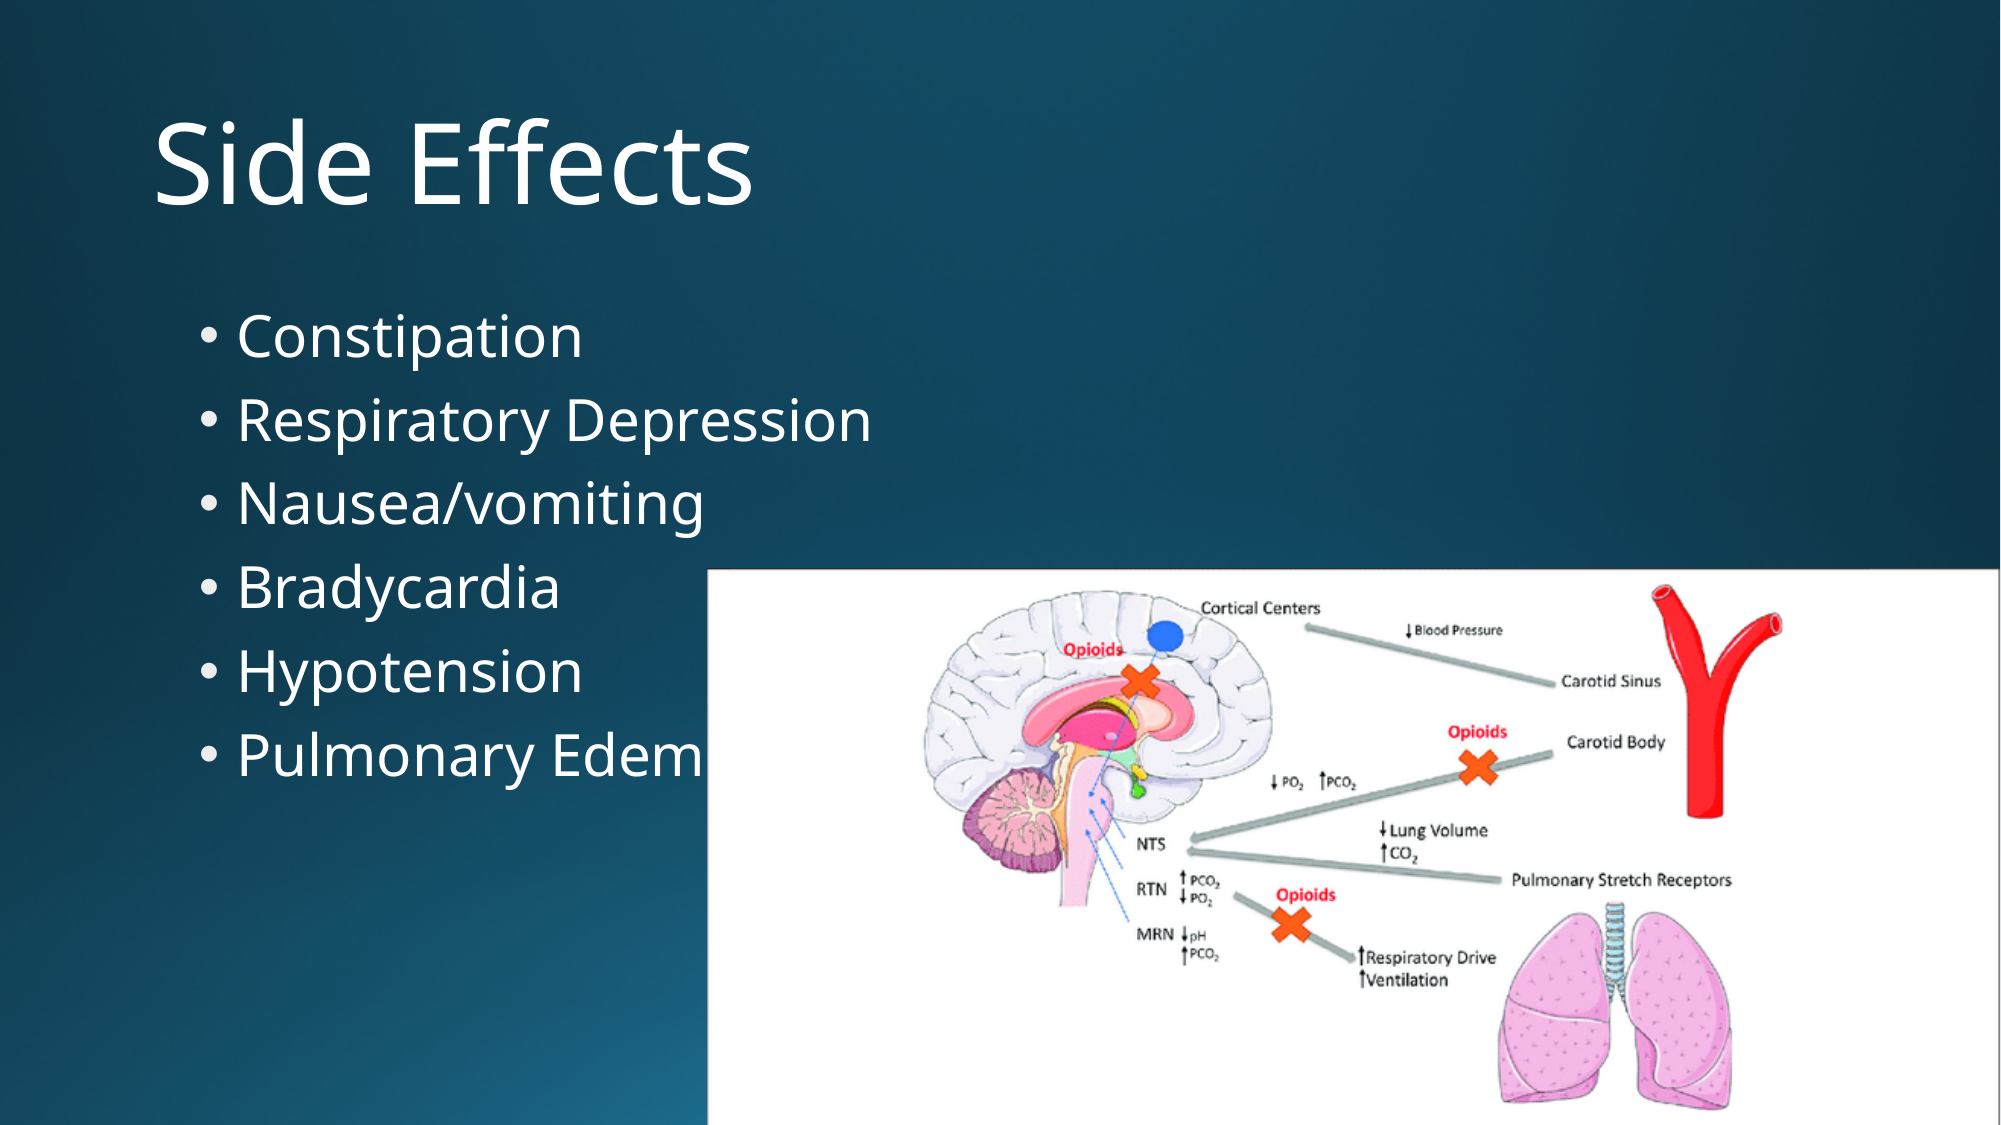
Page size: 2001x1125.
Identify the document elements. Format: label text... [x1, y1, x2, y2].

title Side Effects [137, 59, 1863, 278]
picture [0, 0, 2001, 1125]
list Constipation Respiratory Depression Nausea/vomiting Bradycardia Hypotension Pulmonary Edema [183, 299, 1863, 1014]
